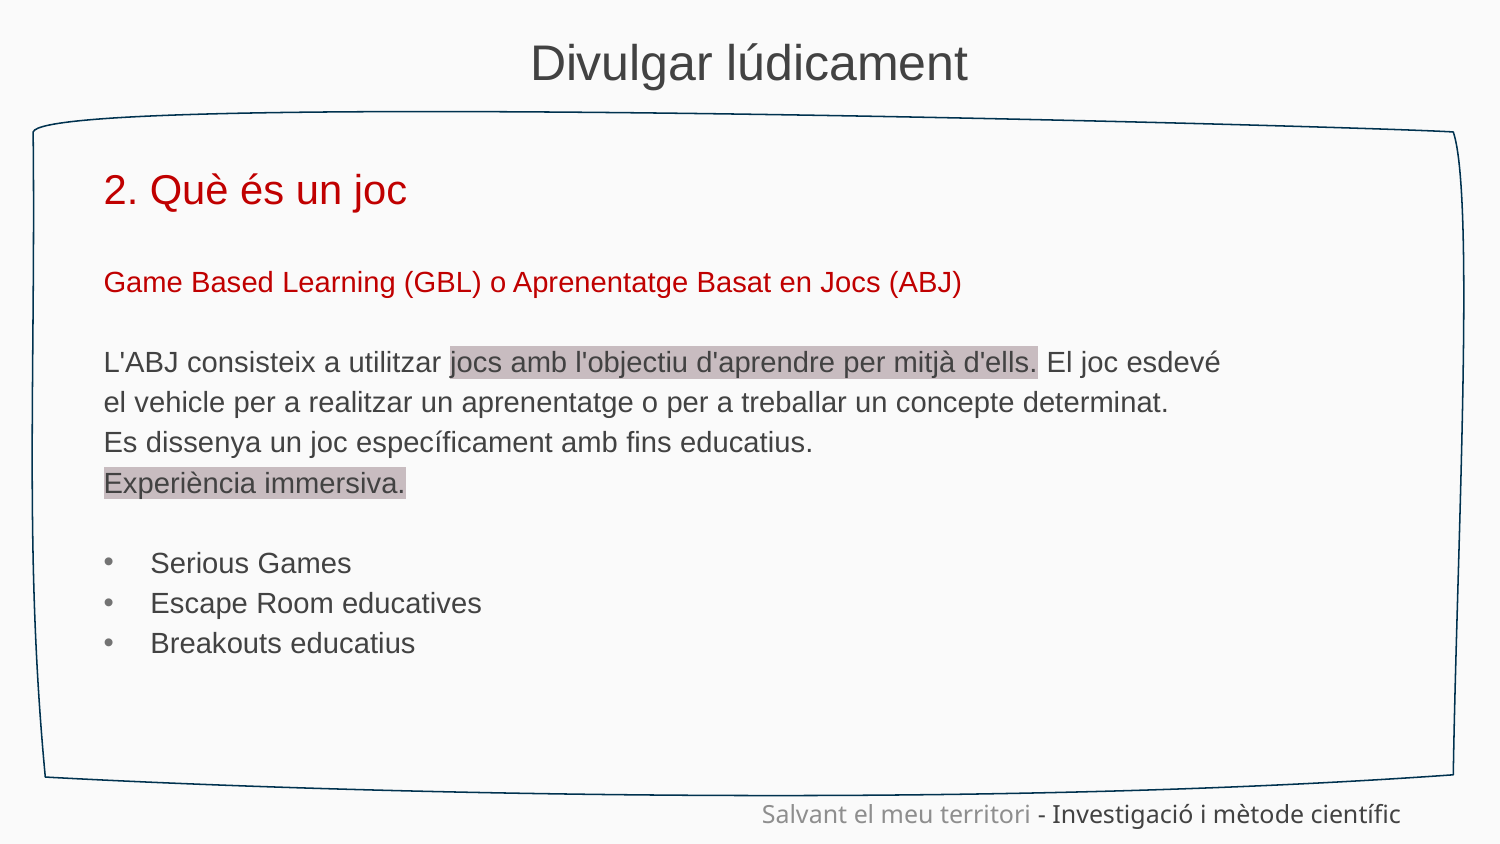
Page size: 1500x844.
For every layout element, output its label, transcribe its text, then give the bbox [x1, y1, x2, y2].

text_box [32, 111, 1464, 790]
text_box Salvant el meu territori - Investigació i mètode científic [88, 790, 1417, 844]
title Divulgar lúdicament [0, 20, 1499, 106]
text_box 2. Què és un joc [88, 147, 1417, 234]
text_box Game Based Learning (GBL) o Aprenentatge Basat en Jocs (ABJ) L'ABJ consisteix a utilitzar jocs amb l'objectiu d'aprendre per mitjà d'ells. El joc esdevé el vehicle per a realitzar un aprenentatge o per a treballar un concepte determinat. Es dissenya un joc específicament amb fins educatius. Experiència immersiva. Serious Games Escape Room educatives Breakouts educatius [88, 242, 1417, 747]
